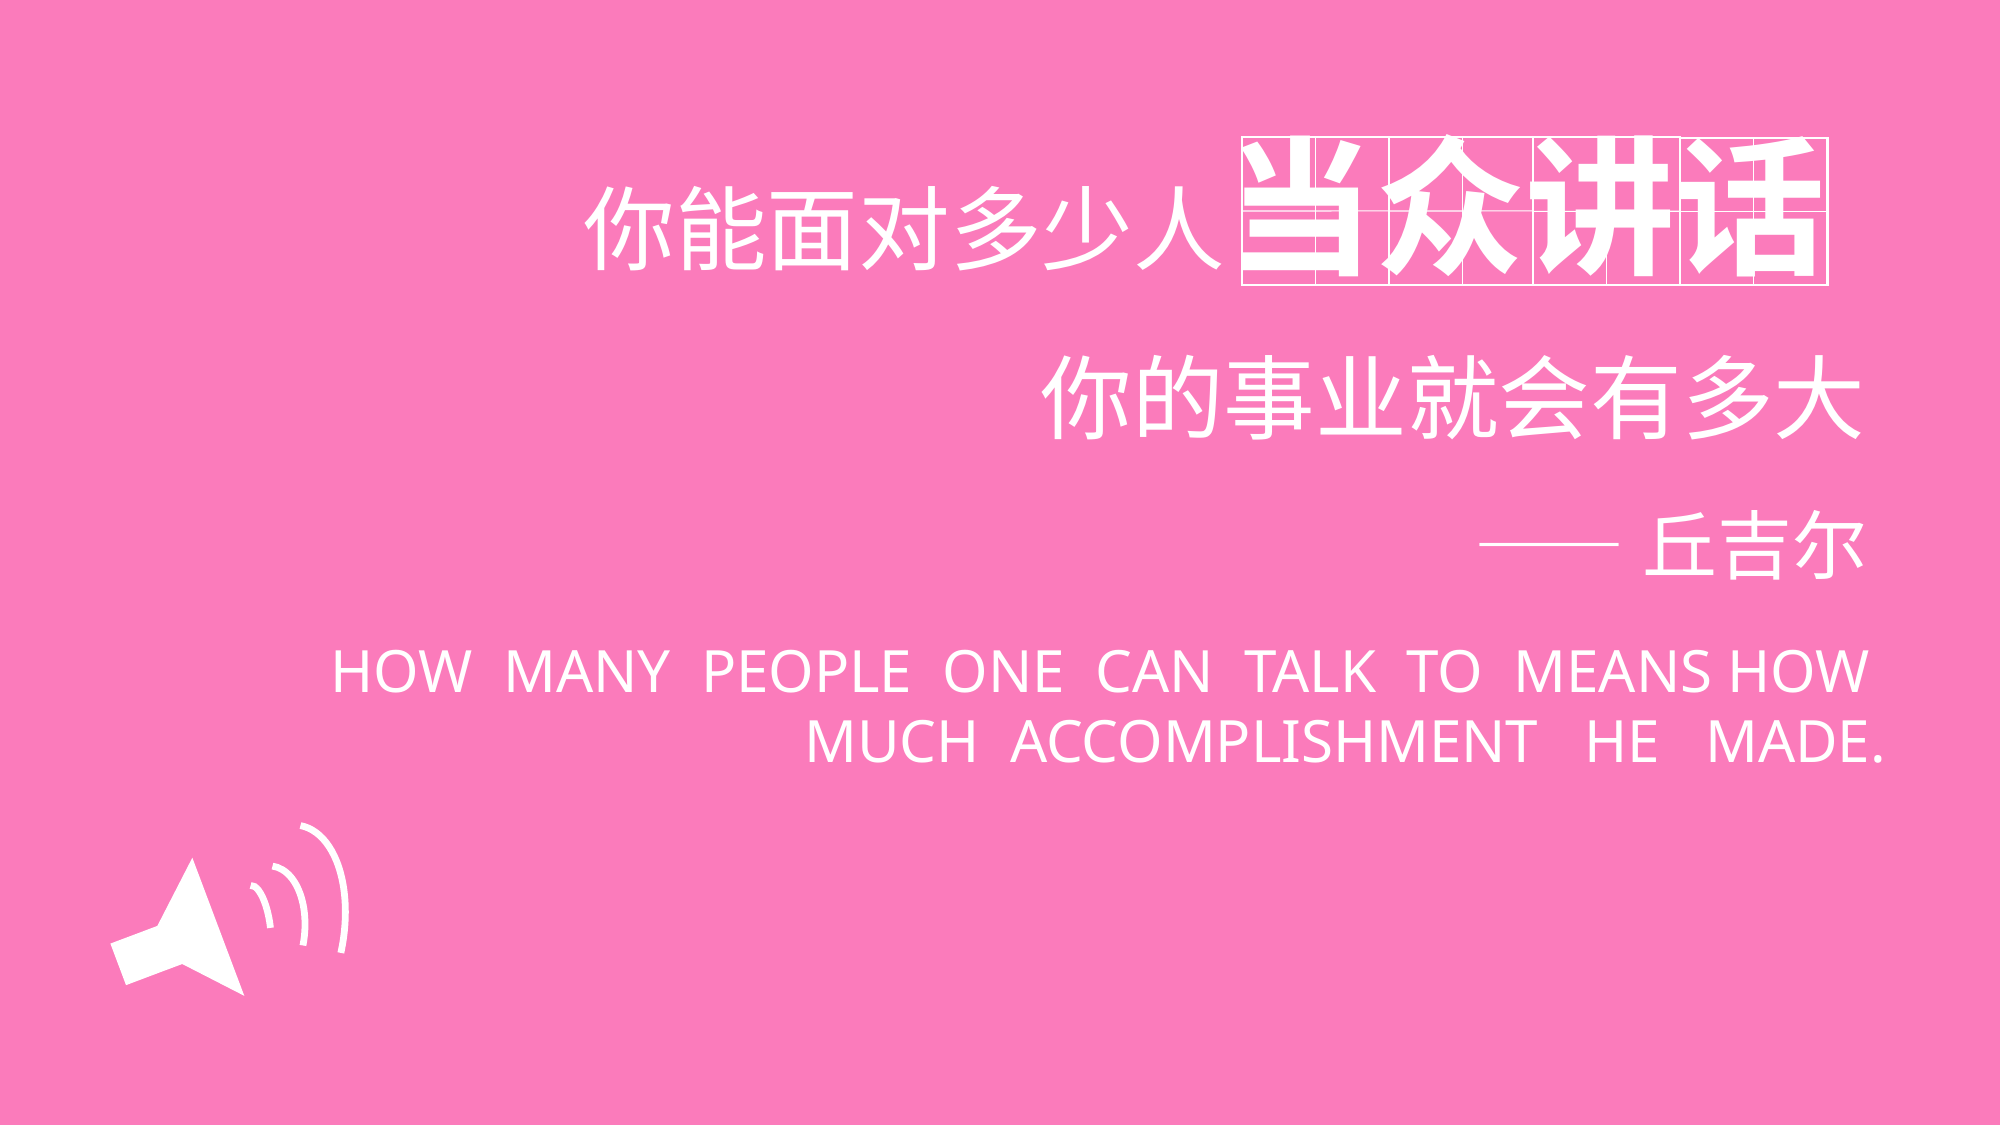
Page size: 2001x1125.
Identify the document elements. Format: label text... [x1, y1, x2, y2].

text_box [1241, 136, 1388, 286]
text_box 你能面对多少人当众讲话 [568, 105, 1915, 301]
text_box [1533, 137, 1680, 286]
text_box 你的事业就会有多大 [1025, 333, 1894, 459]
text_box HOW MANY PEOPLE ONE CAN TALK TO MEANS HOW MUCH ACCOMPLISHMENT HE MADE. [246, 626, 1901, 782]
text_box [270, 865, 304, 946]
text_box ——丘吉尔 [1459, 490, 1901, 596]
text_box [279, 825, 346, 954]
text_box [1680, 137, 1828, 286]
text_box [113, 882, 270, 992]
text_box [1388, 136, 1536, 286]
